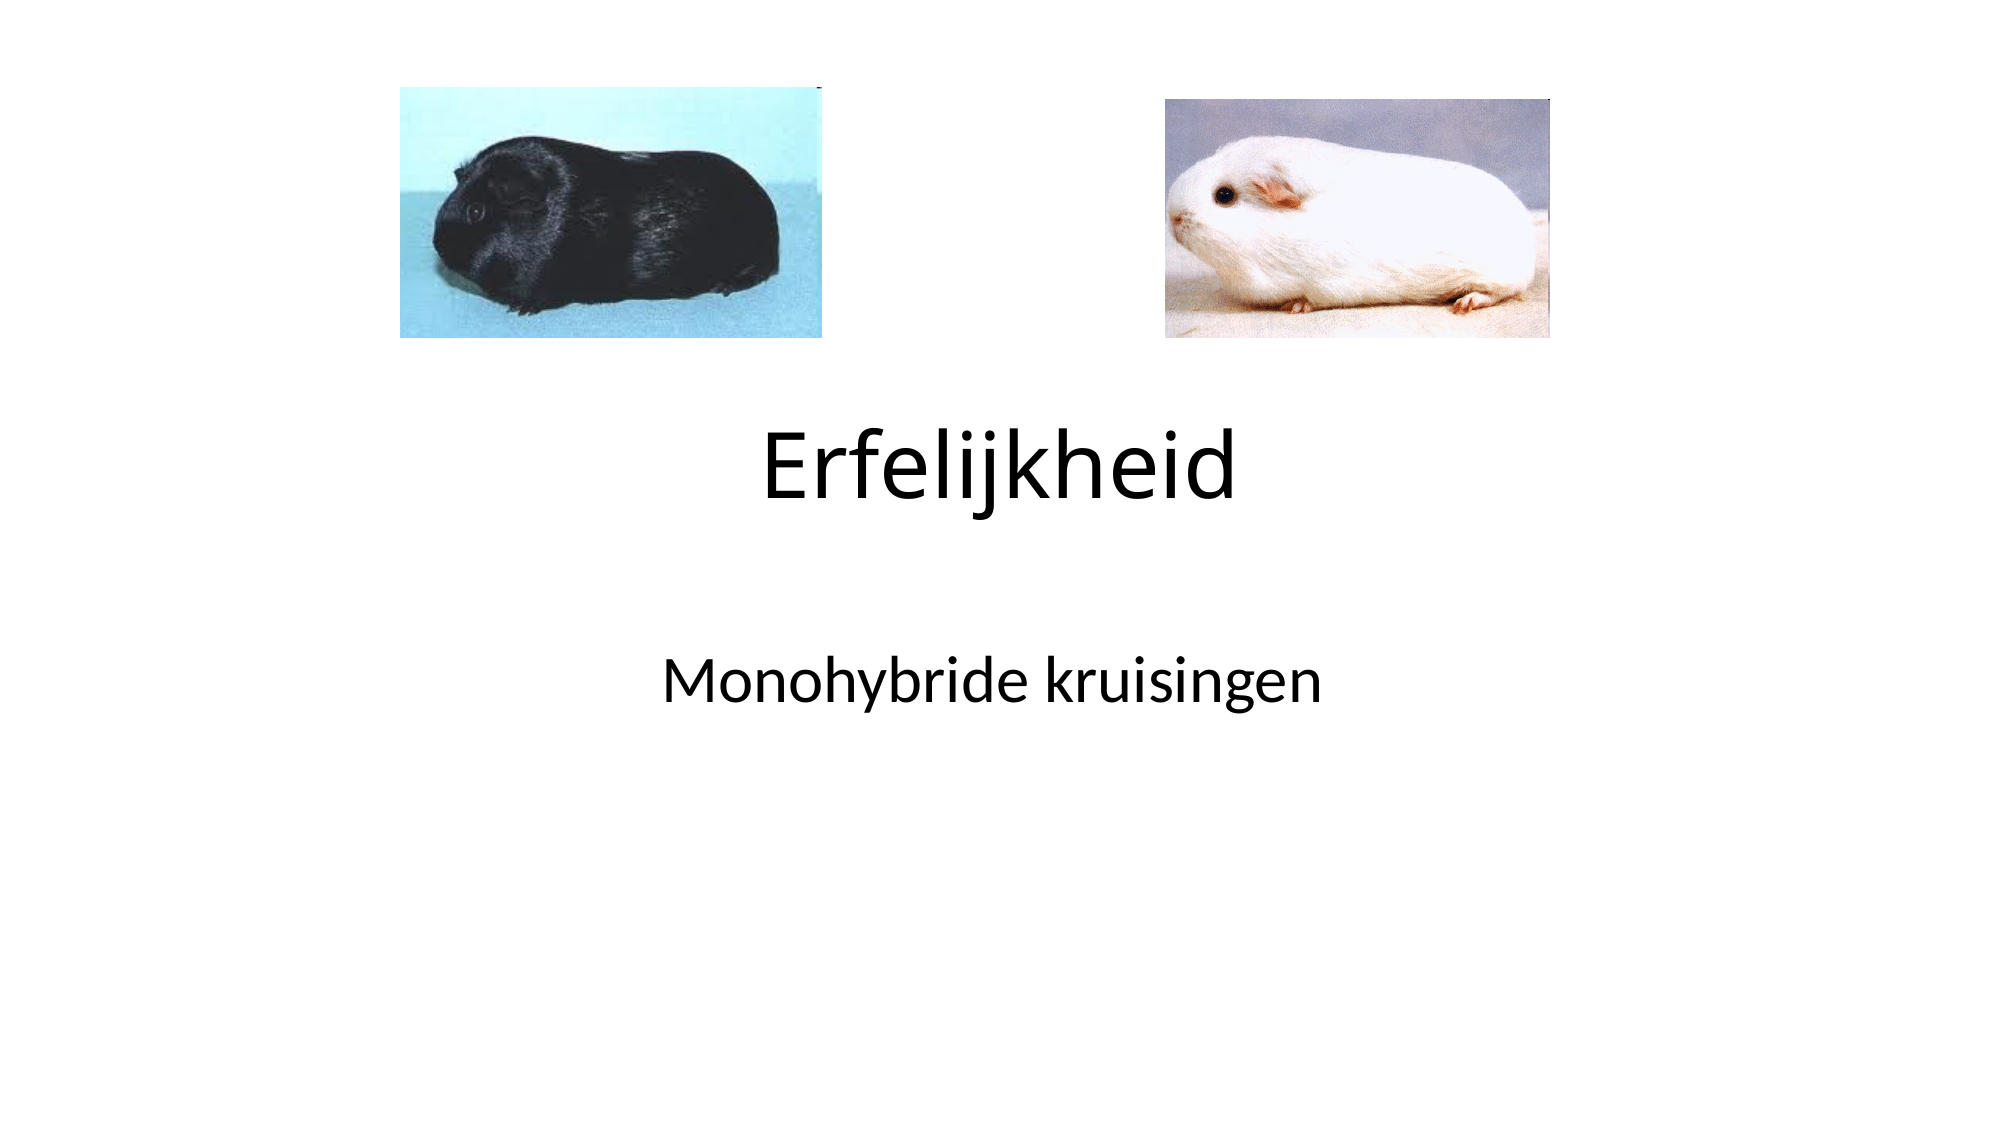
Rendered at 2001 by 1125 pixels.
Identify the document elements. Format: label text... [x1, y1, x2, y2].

title Erfelijkheid [362, 375, 1638, 563]
picture [397, 87, 822, 338]
subtitle Monohybride kruisingen [474, 637, 1525, 925]
picture [1165, 99, 1550, 338]
